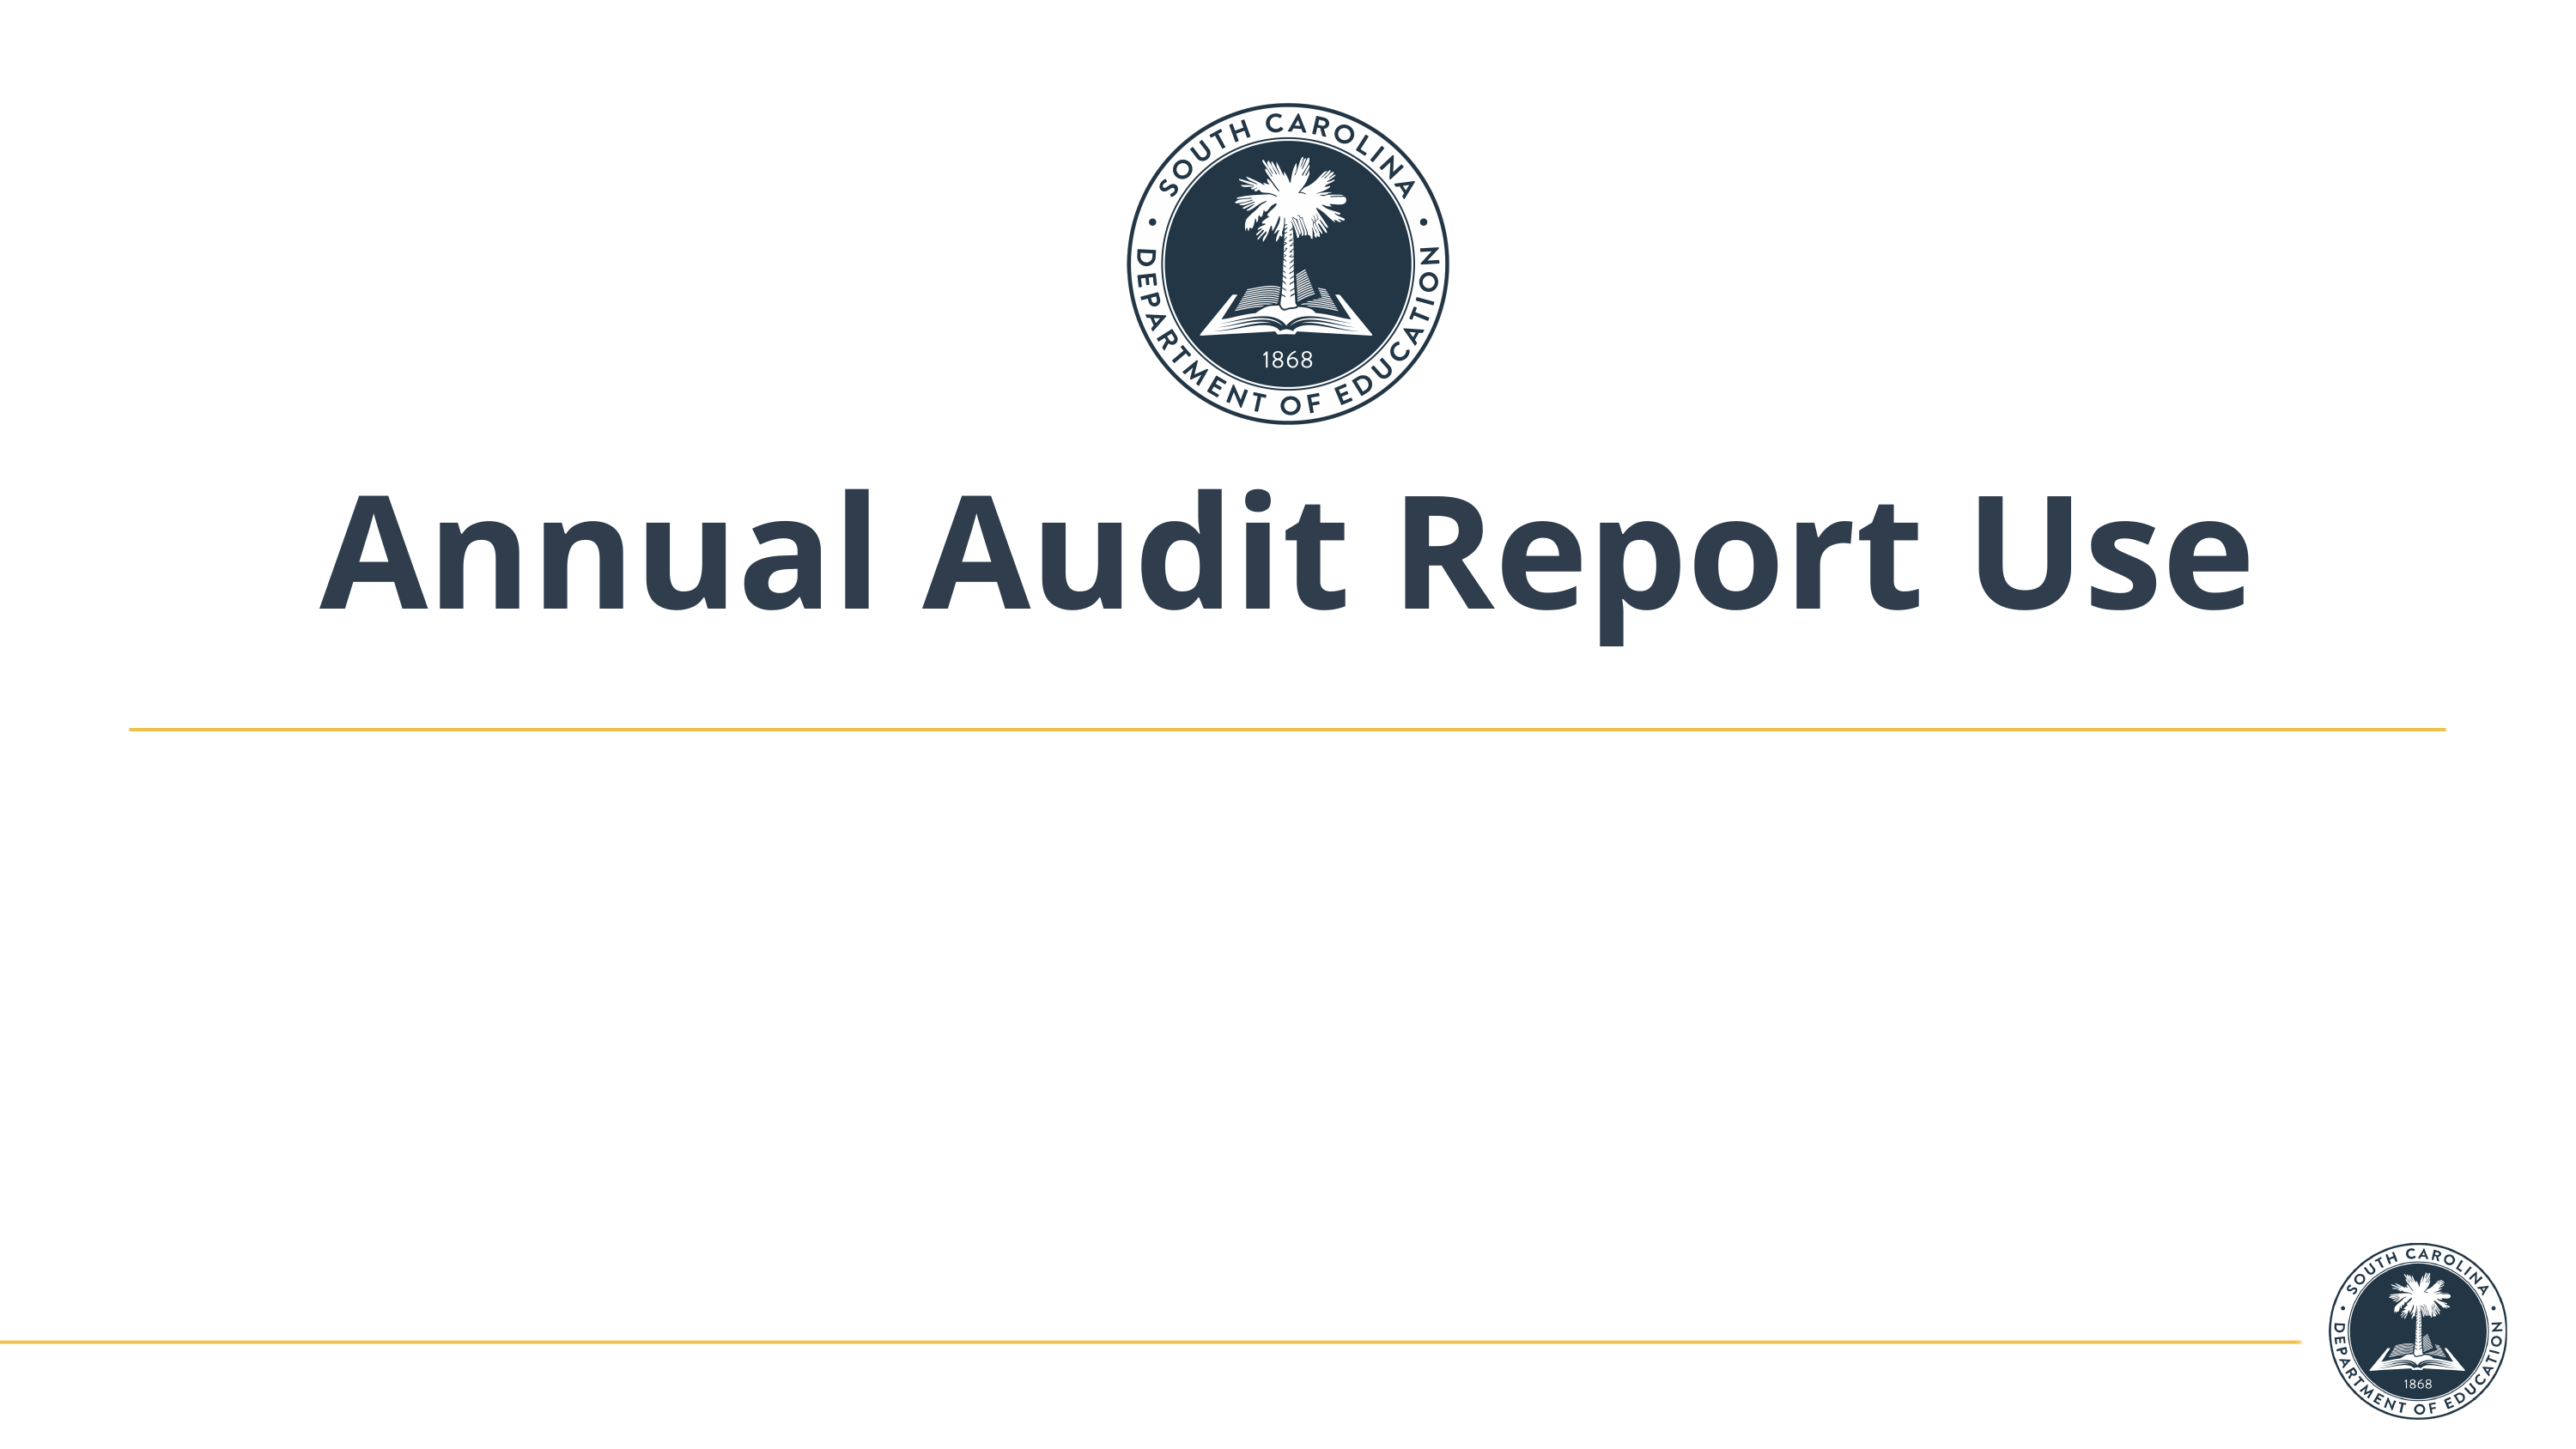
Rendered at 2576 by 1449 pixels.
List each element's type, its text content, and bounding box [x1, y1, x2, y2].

picture [1127, 103, 1449, 425]
picture [129, 728, 2447, 731]
picture [2329, 1243, 2507, 1420]
title Annual Audit Report Use [129, 449, 2447, 643]
